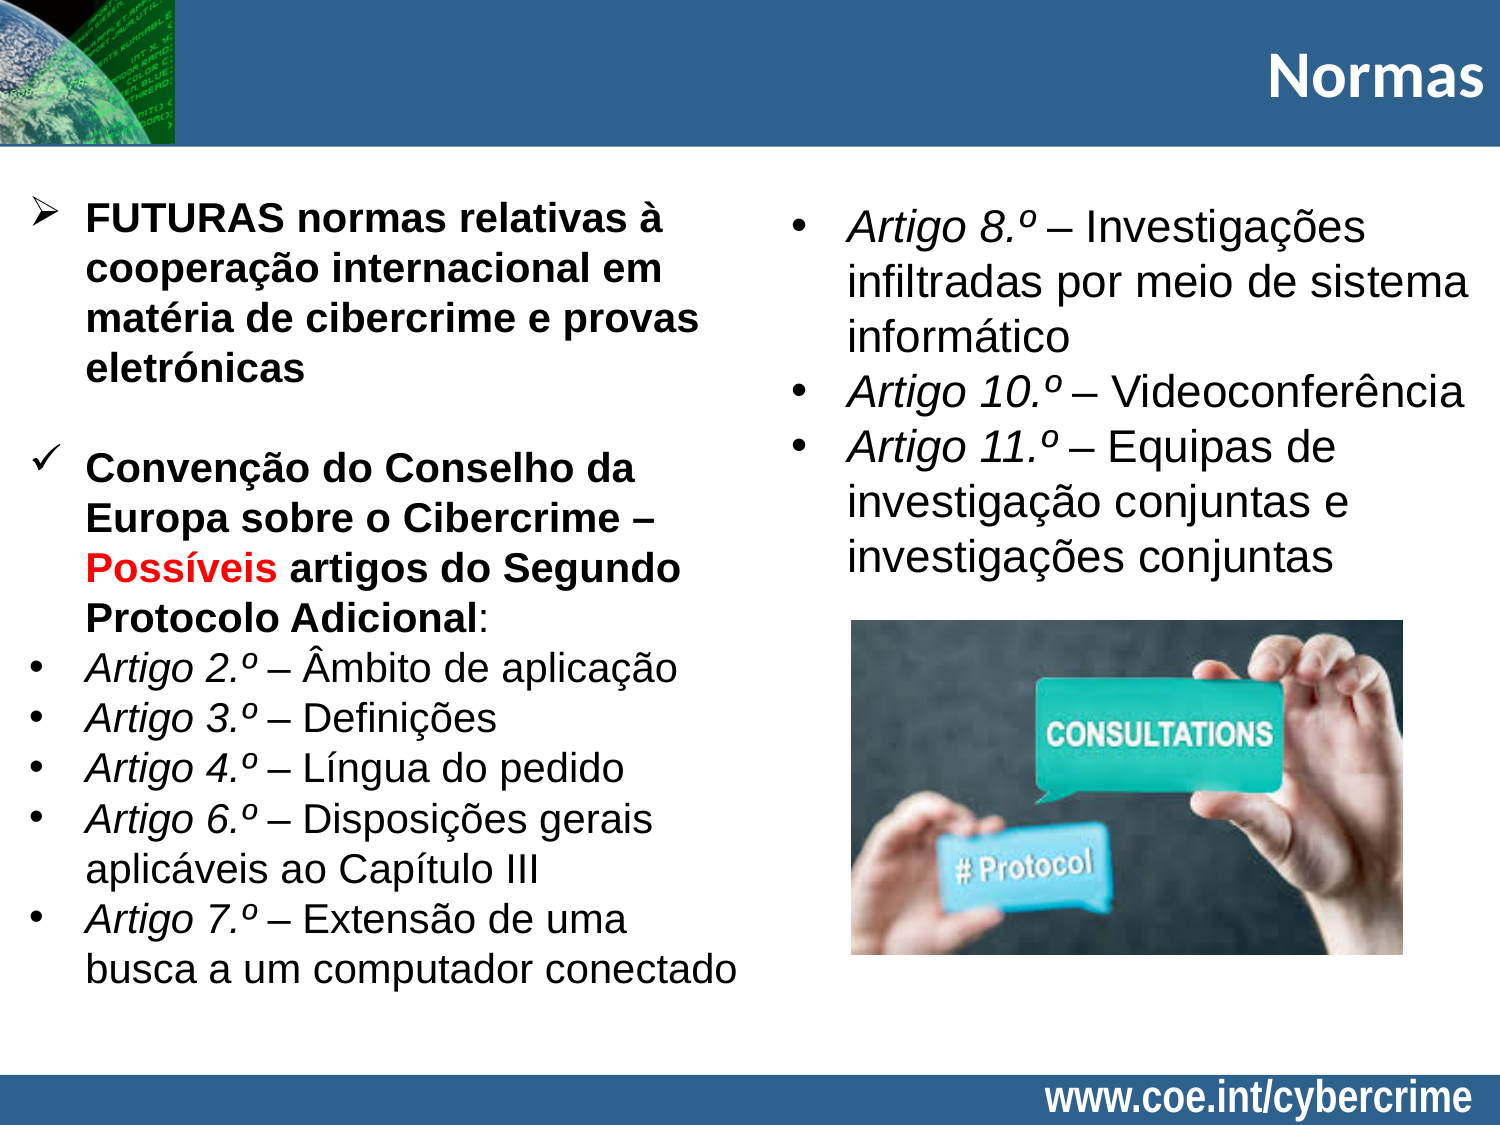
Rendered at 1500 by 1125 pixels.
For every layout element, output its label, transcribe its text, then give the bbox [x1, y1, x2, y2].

text_box Normas [177, 0, 1500, 149]
text_box FUTURAS normas relativas à cooperação internacional em matéria de cibercrime e provas eletrónicas Convenção do Conselho da Europa sobre o Cibercrime – Possíveis artigos do Segundo Protocolo Adicional: Artigo 2.º – Âmbito de aplicação Artigo 3.º – Definições Artigo 4.º – Língua do pedido Artigo 6.º – Disposições gerais aplicáveis ao Capítulo III Artigo 7.º – Extensão de uma busca a um computador conectado [14, 183, 765, 999]
picture [850, 620, 1403, 956]
text_box Artigo 8.º – Investigações infiltradas por meio de sistema informático Artigo 10.º – Videoconferência Artigo 11.º – Equipas de investigação conjuntas e investigações conjuntas [776, 189, 1500, 590]
text_box www.coe.int/cybercrime [1030, 1059, 1500, 1125]
text_box [0, 1073, 1030, 1125]
picture [0, 0, 175, 144]
